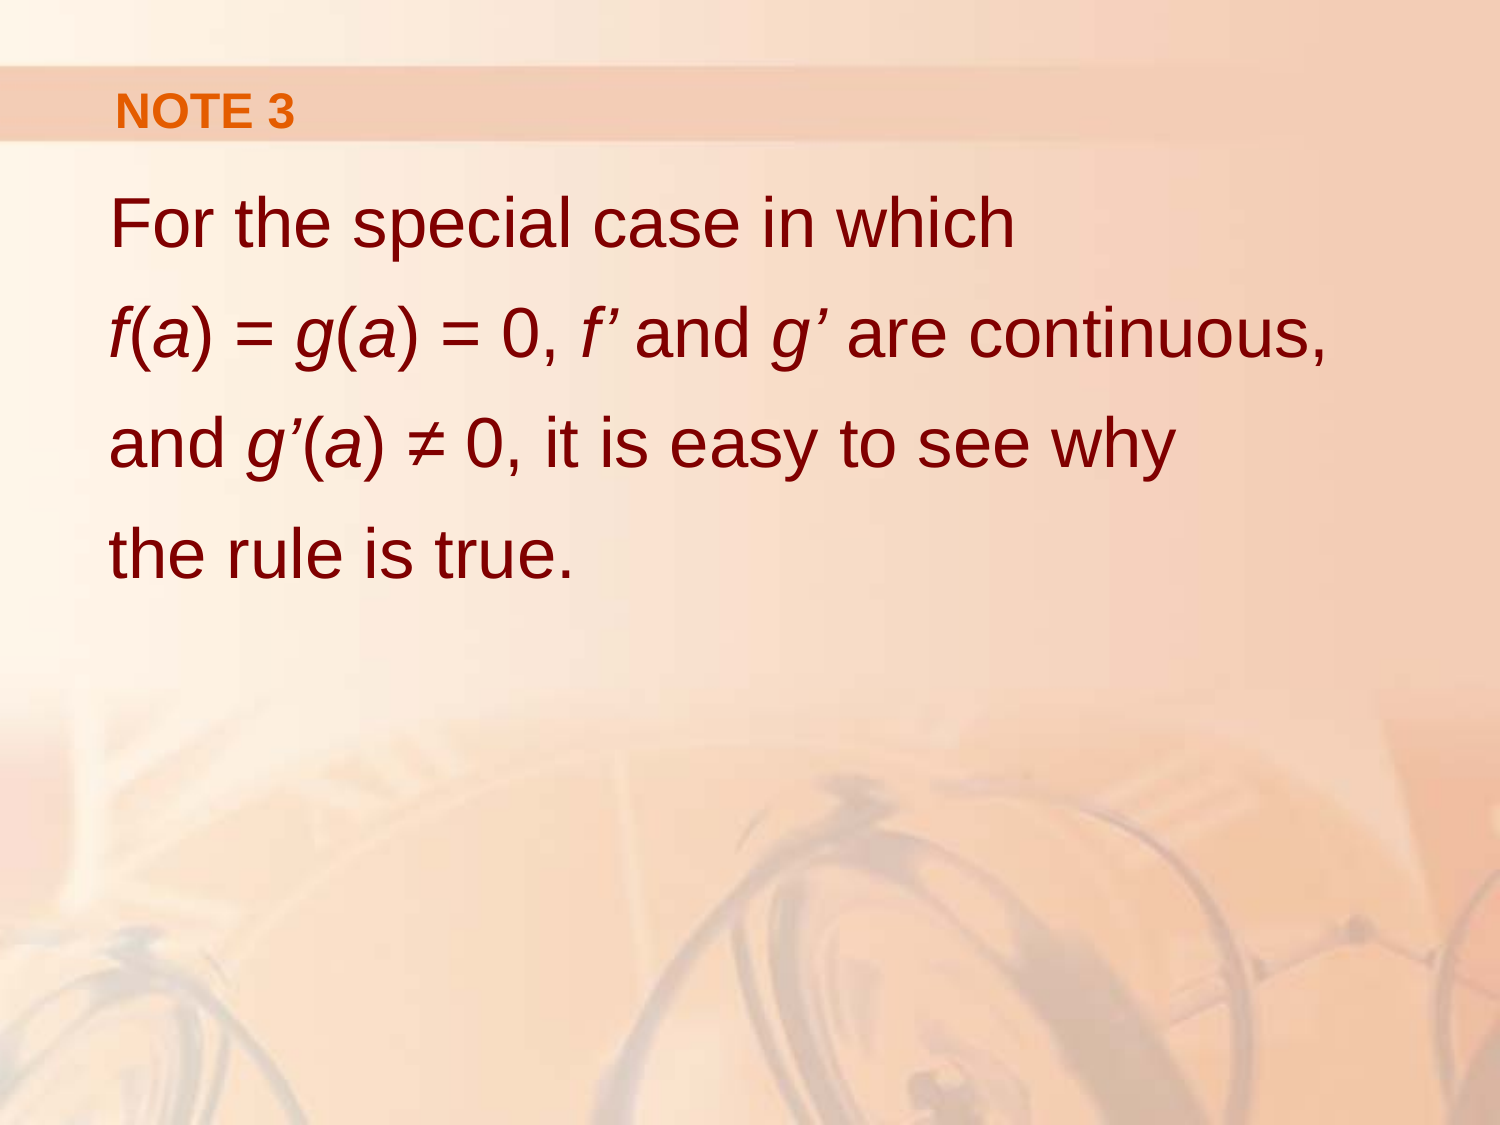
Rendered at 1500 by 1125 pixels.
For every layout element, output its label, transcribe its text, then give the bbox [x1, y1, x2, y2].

picture [0, 0, 1500, 1125]
list For the special case in which f(a) = g(a) = 0, f’ and g’ are continuous, and g’(a) ≠ 0, it is easy to see why the rule is true. [93, 142, 1500, 1107]
title NOTE 3 [99, 60, 976, 142]
